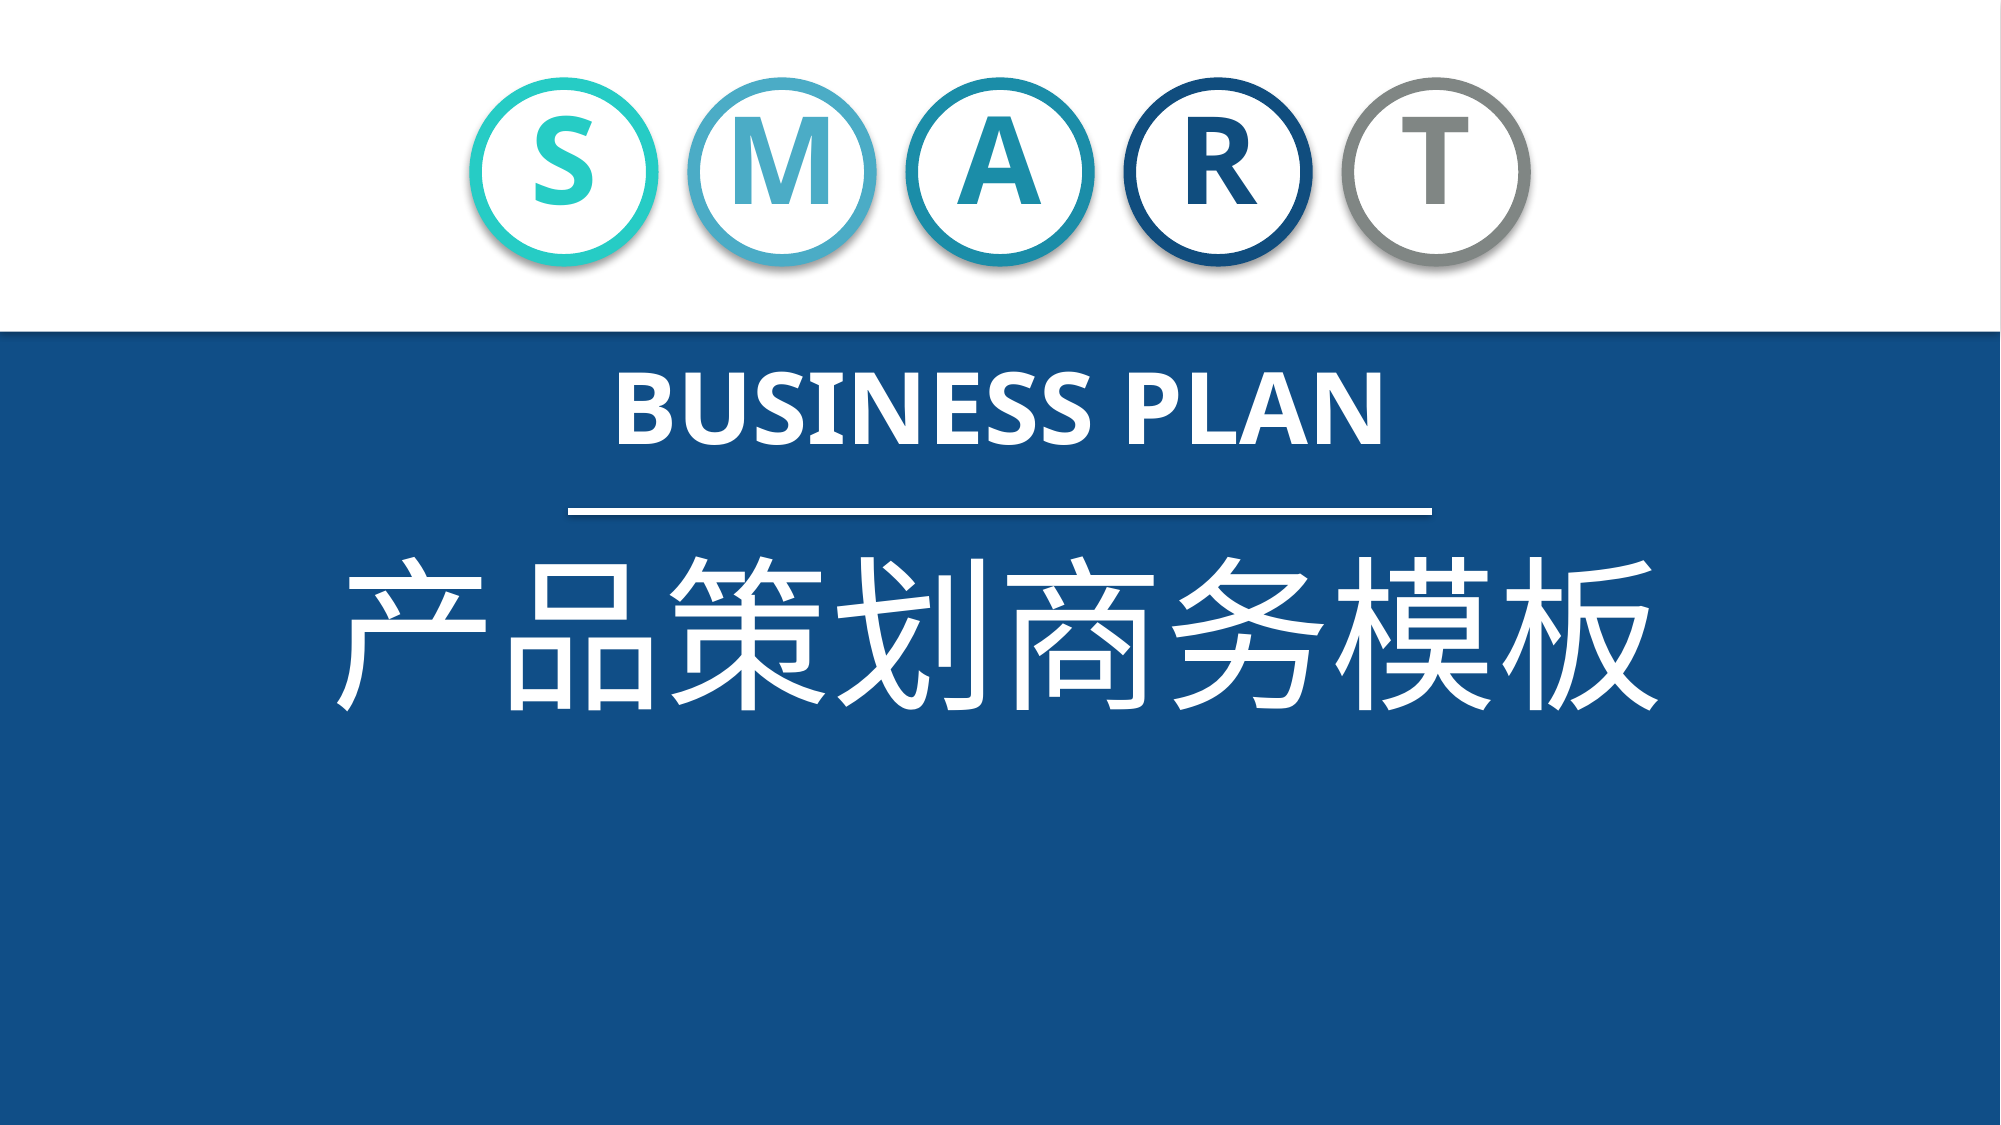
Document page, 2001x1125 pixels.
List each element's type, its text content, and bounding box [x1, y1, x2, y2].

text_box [475, 83, 653, 261]
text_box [911, 83, 1089, 261]
text_box [0, 0, 2001, 332]
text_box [1129, 83, 1307, 261]
text_box 产品策划商务模板 [42, 546, 1954, 742]
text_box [693, 83, 871, 261]
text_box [1347, 83, 1525, 261]
text_box BUSINESS PLAN [512, 350, 1488, 474]
